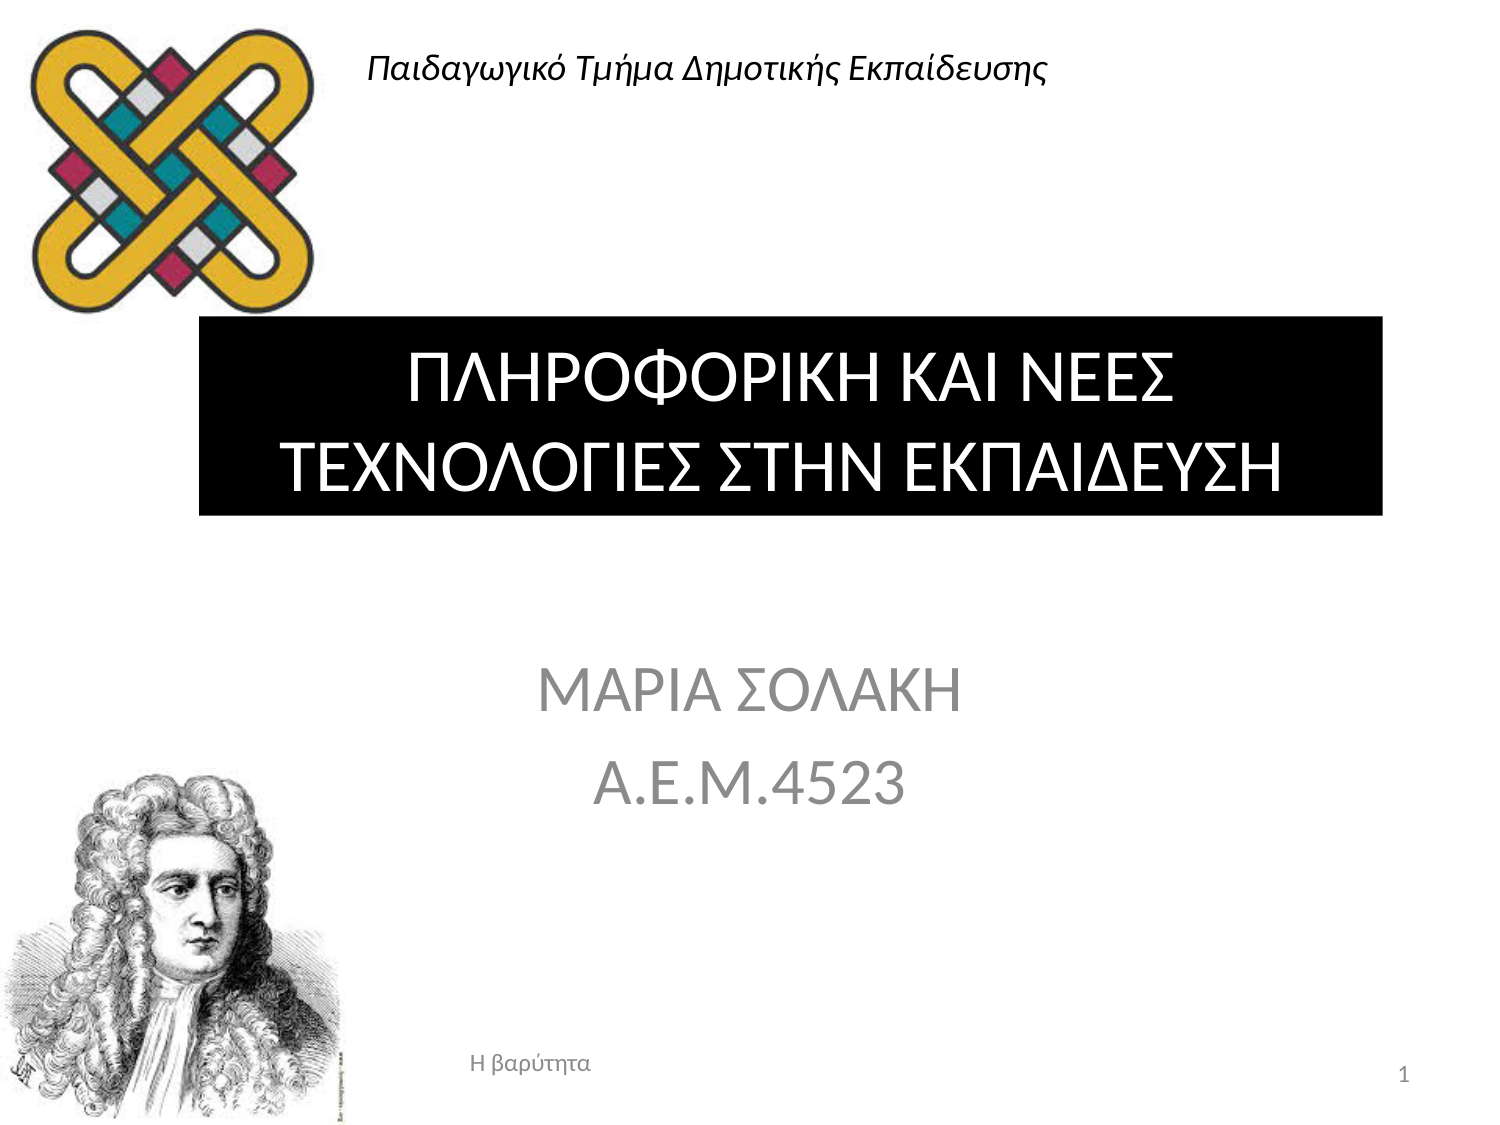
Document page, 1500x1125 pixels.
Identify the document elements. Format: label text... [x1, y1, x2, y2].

slide_number 1 [1074, 1042, 1425, 1103]
title ΠΛΗΡΟΦΟΡΙΚΗ ΚΑΙ ΝΕΕΣ ΤΕΧΝΟΛΟΓΙΕΣ ΣΤΗΝ ΕΚΠΑΙΔΕΥΣΗ [199, 316, 1383, 516]
picture [0, 0, 344, 344]
subtitle ΜΑΡΙΑ ΣΟΛΑΚΗ Α.Ε.Μ.4523 [225, 637, 1275, 925]
picture [0, 768, 346, 1125]
footer Η βαρύτητα [292, 1031, 768, 1092]
